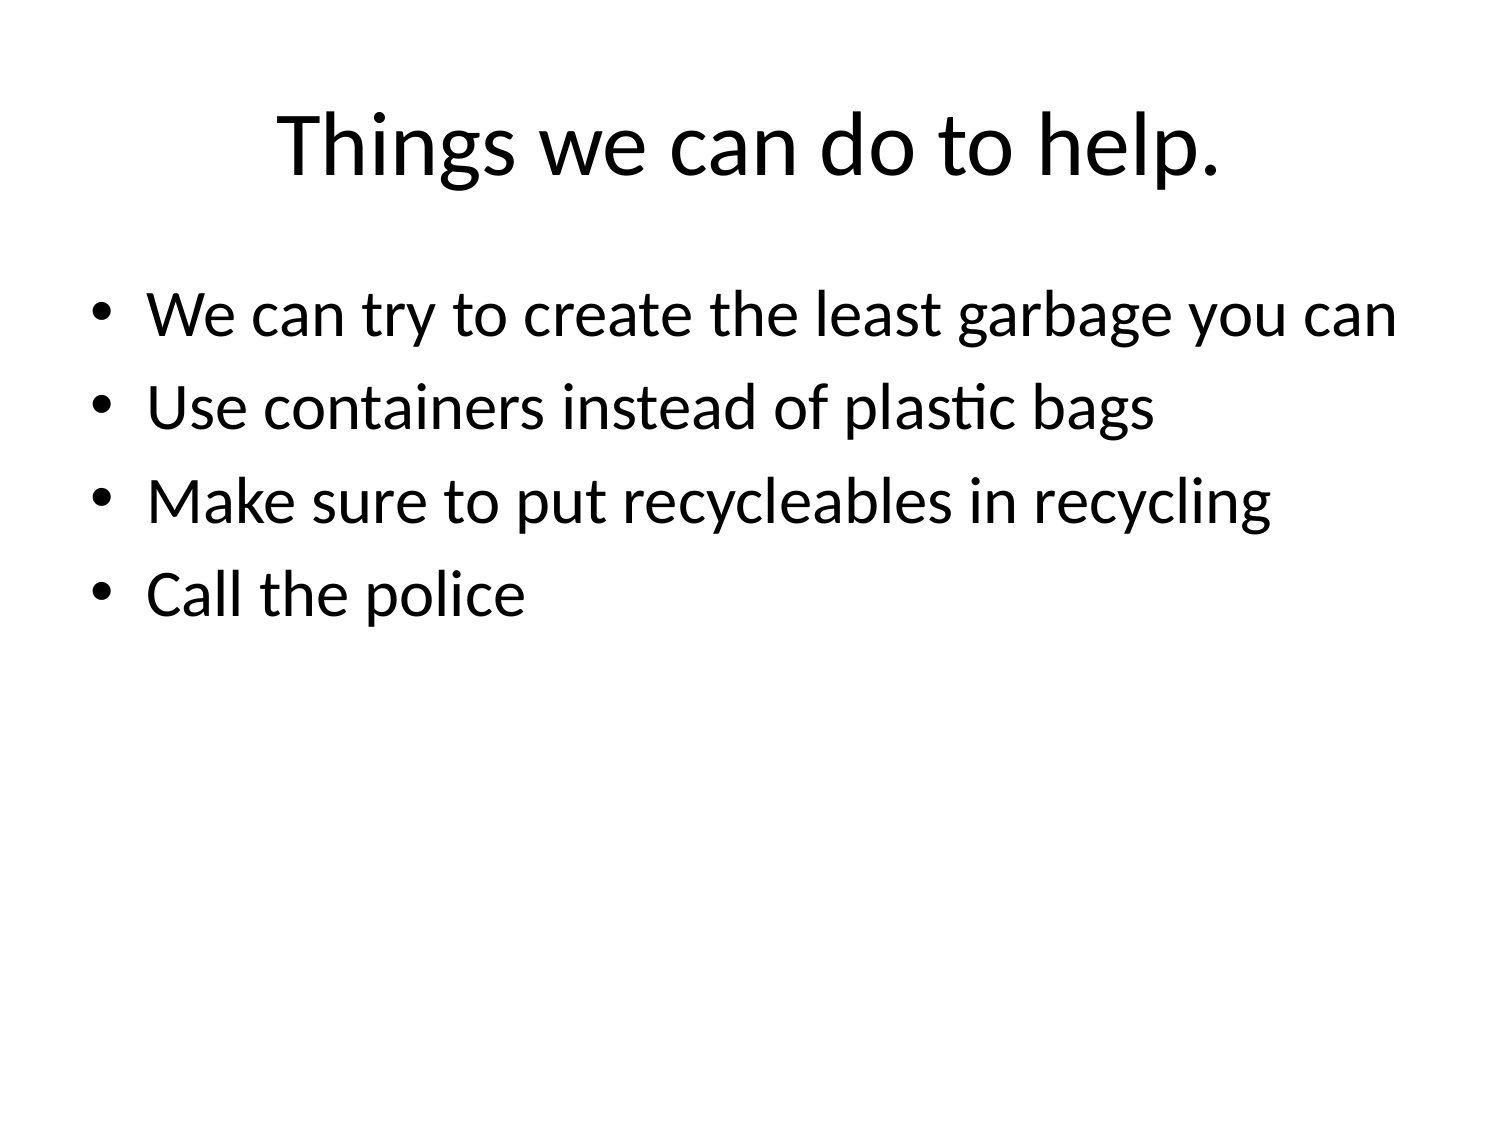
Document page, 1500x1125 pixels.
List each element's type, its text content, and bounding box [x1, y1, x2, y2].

list We can try to create the least garbage you can Use containers instead of plastic bags Make sure to put recycleables in recycling Call the police [75, 262, 1425, 1005]
title Things we can do to help. [75, 45, 1425, 233]
